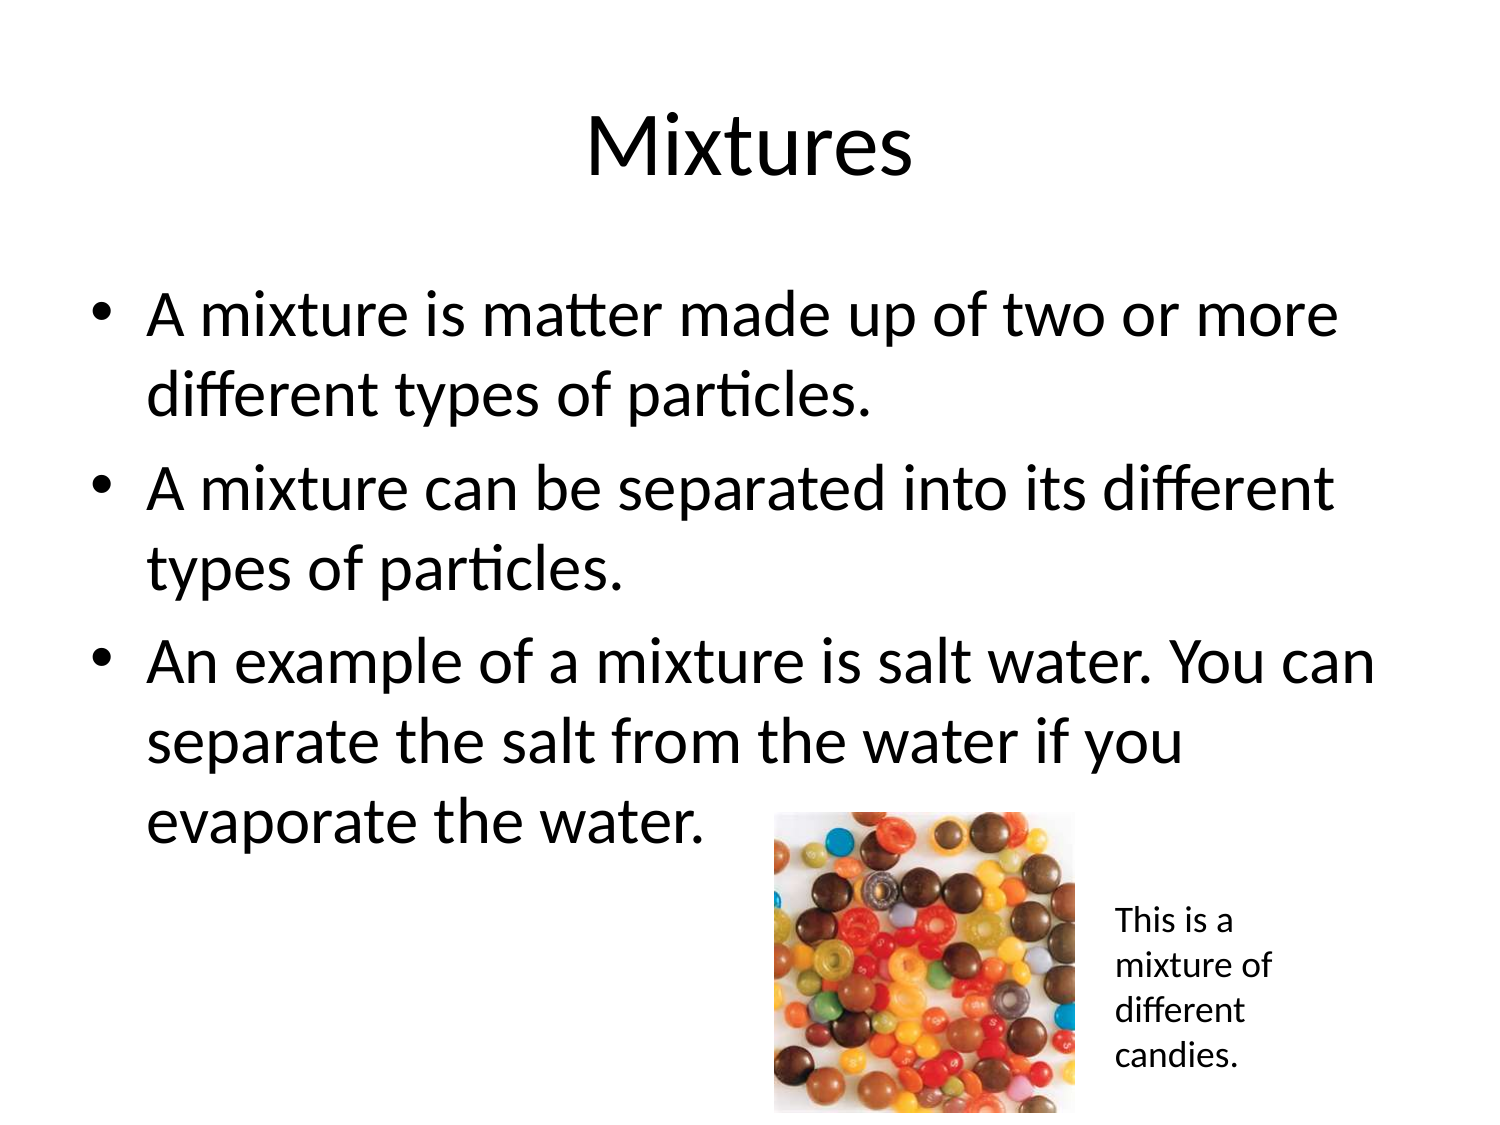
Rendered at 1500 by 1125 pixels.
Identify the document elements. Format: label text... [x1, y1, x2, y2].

title Mixtures [75, 45, 1425, 233]
text_box This is a mixture of different candies. [1100, 887, 1350, 1083]
list A mixture is matter made up of two or more different types of particles. A mixture can be separated into its different types of particles. An example of a mixture is salt water. You can separate the salt from the water if you evaporate the water. [75, 262, 1425, 1005]
picture [774, 812, 1076, 1113]
